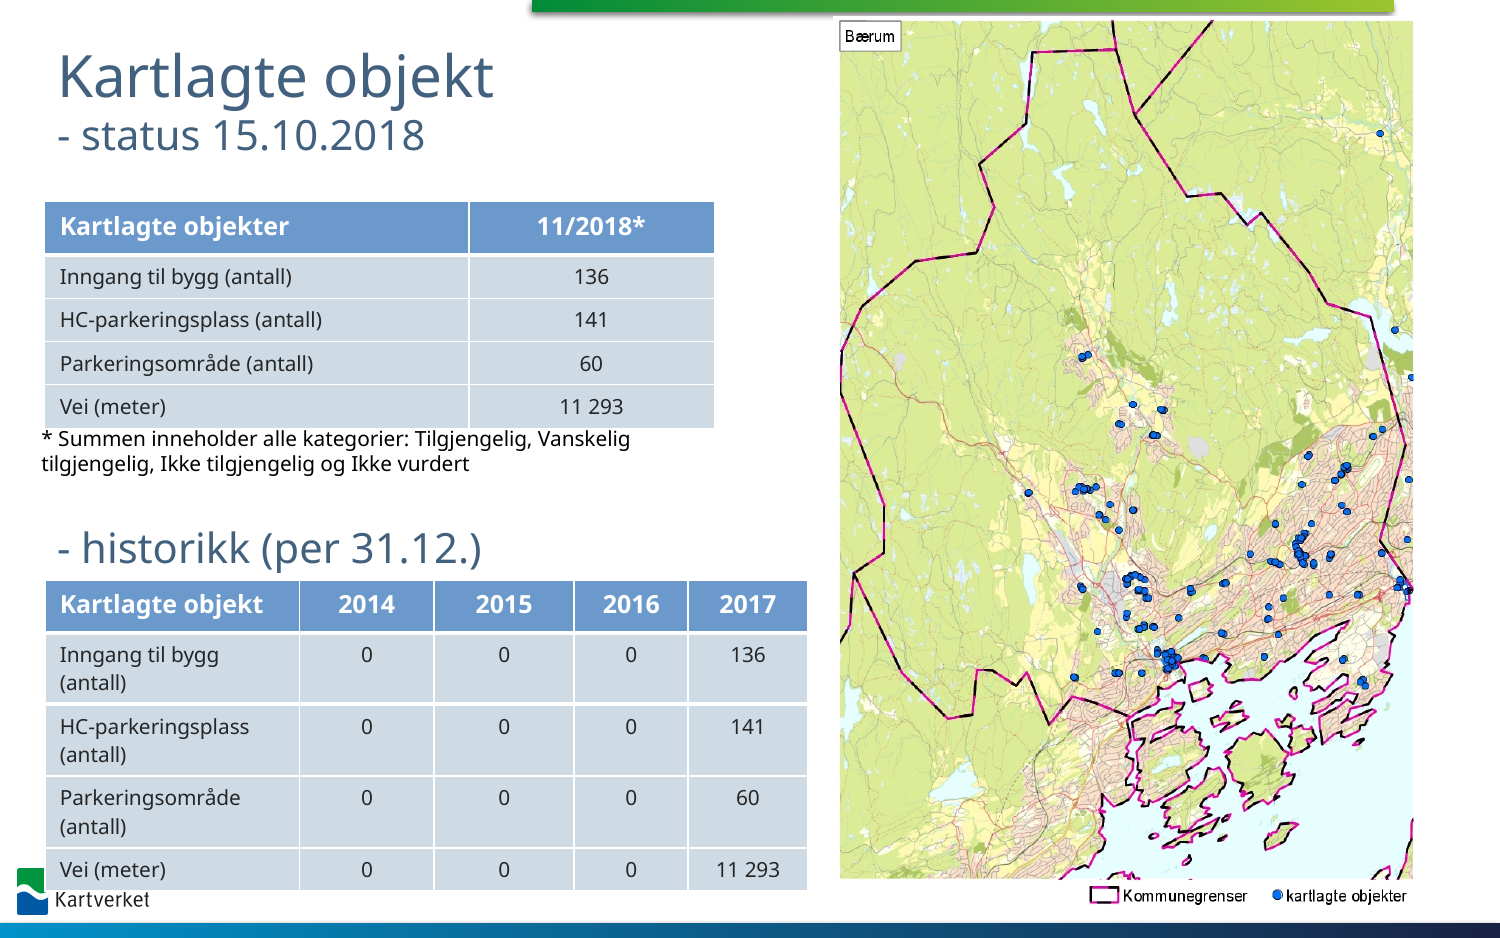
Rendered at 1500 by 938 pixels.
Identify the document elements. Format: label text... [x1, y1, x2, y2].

table_cell 11 293 [470, 385, 714, 428]
table_cell Parkeringsområde (antall) [46, 777, 299, 847]
table_header 2015 [435, 581, 573, 631]
table_cell 0 [300, 777, 433, 847]
table_cell 141 [689, 706, 807, 775]
table_cell Parkeringsområde (antall) [45, 342, 468, 384]
table_header Kartlagte objekter [45, 202, 468, 253]
table_cell Inngang til bygg (antall) [45, 257, 468, 298]
table_cell 0 [435, 849, 573, 890]
table_cell 0 [575, 777, 687, 847]
table_cell 0 [435, 706, 573, 775]
table_cell Inngang til bygg (antall) [46, 635, 299, 702]
table_cell HC-parkeringsplass (antall) [45, 299, 468, 341]
picture [833, 16, 1419, 913]
text_box Kartlagte objekt - status 15.10.2018 [42, 24, 828, 167]
table_header 11/2018* [470, 202, 714, 253]
table_cell 60 [470, 342, 714, 384]
table_cell Vei (meter) [46, 849, 299, 890]
table_cell 0 [435, 777, 573, 847]
table_cell 11 293 [689, 849, 807, 890]
table_cell 60 [689, 777, 807, 847]
text_box - historikk (per 31.12.) [42, 496, 828, 580]
table_cell HC-parkeringsplass (antall) [46, 706, 299, 775]
table_cell 141 [470, 299, 714, 341]
table_cell 0 [300, 706, 433, 775]
text_box * Summen inneholder alle kategorier: Tilgjengelig, Vanskelig tilgjengelig, Ikke tilgjengelig og Ikke vurdert [26, 417, 711, 483]
table_cell 0 [300, 849, 433, 890]
table_cell 0 [435, 635, 573, 702]
table_cell 136 [689, 635, 807, 702]
table_header 2014 [300, 581, 433, 631]
table_header Kartlagte objekt [46, 581, 299, 631]
table_header 2016 [575, 581, 687, 631]
table_cell Vei (meter) [45, 385, 468, 417]
table_cell 0 [575, 635, 687, 702]
table_cell 0 [575, 706, 687, 775]
table_cell 0 [300, 635, 433, 702]
table_header 2017 [689, 581, 807, 631]
table_cell 136 [470, 257, 714, 298]
table_cell 0 [575, 849, 687, 890]
